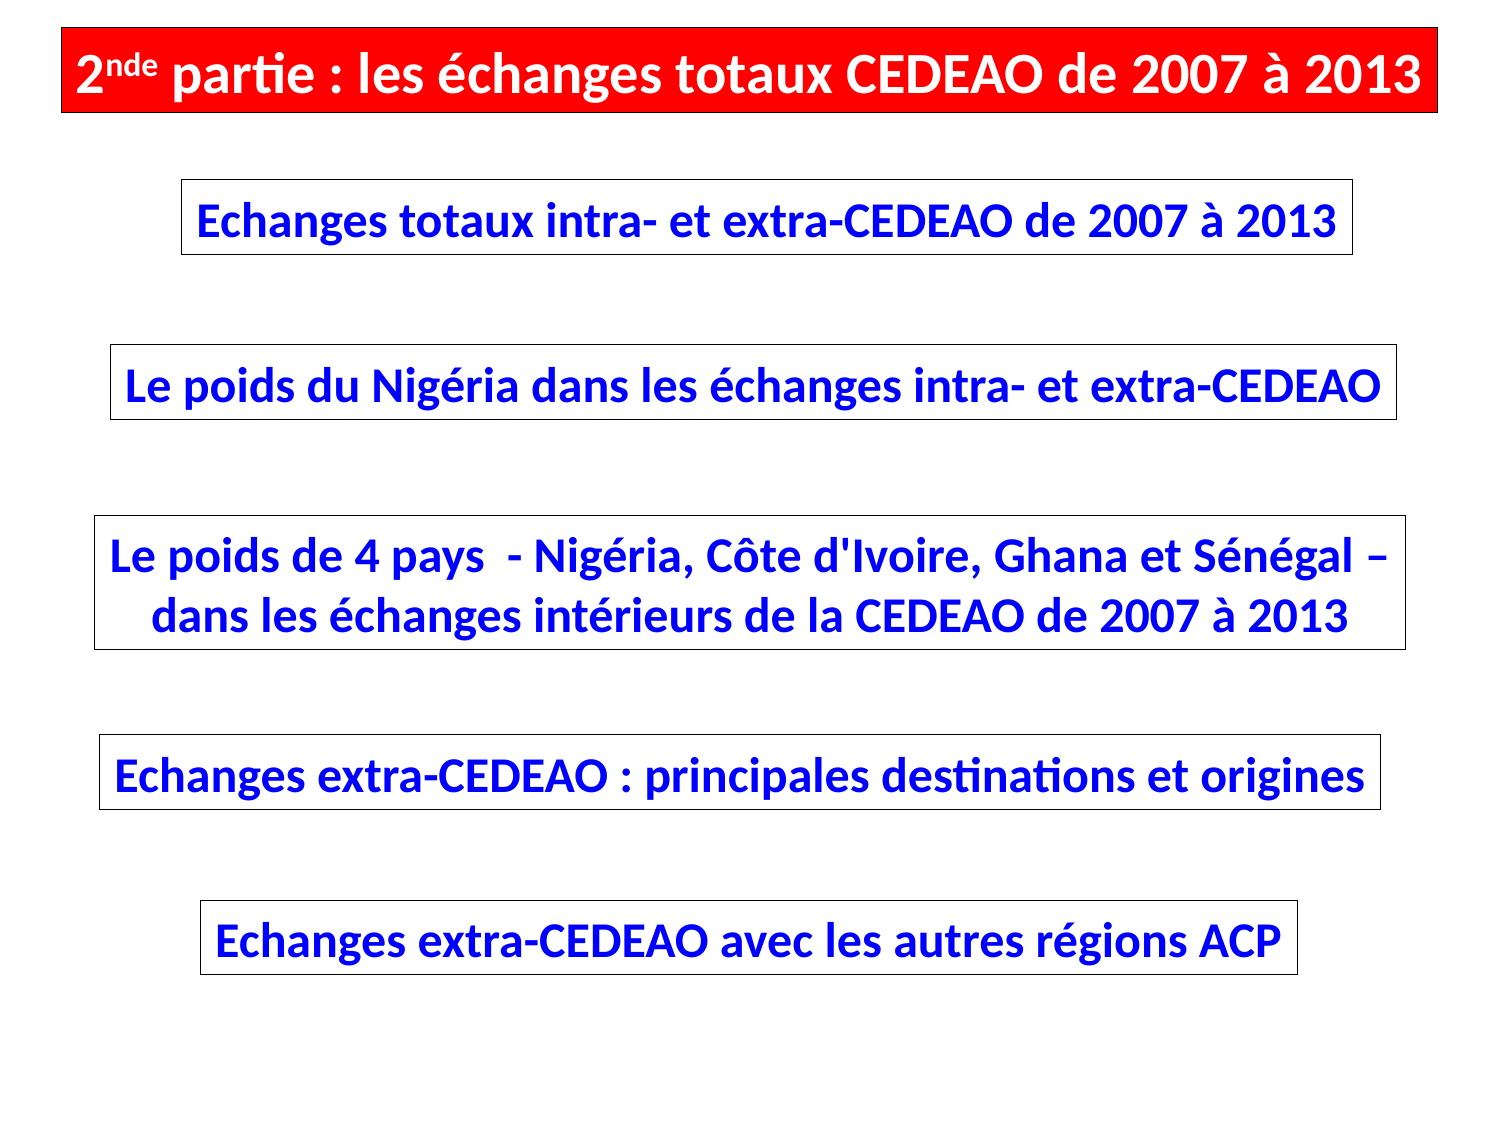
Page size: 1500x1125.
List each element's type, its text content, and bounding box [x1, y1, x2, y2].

text_box 2nde partie : les échanges totaux CEDEAO de 2007 à 2013 [61, 27, 1438, 113]
text_box Echanges totaux intra- et extra-CEDEAO de 2007 à 2013 [181, 179, 1353, 255]
text_box Le poids du Nigéria dans les échanges intra- et extra-CEDEAO [110, 344, 1397, 420]
text_box Echanges extra-CEDEAO avec les autres régions ACP [200, 900, 1298, 975]
text_box Le poids de 4 pays - Nigéria, Côte d'Ivoire, Ghana et Sénégal – dans les échanges intérieurs de la CEDEAO de 2007 à 2013 [94, 515, 1406, 650]
text_box Echanges extra-CEDEAO : principales destinations et origines [99, 734, 1381, 810]
